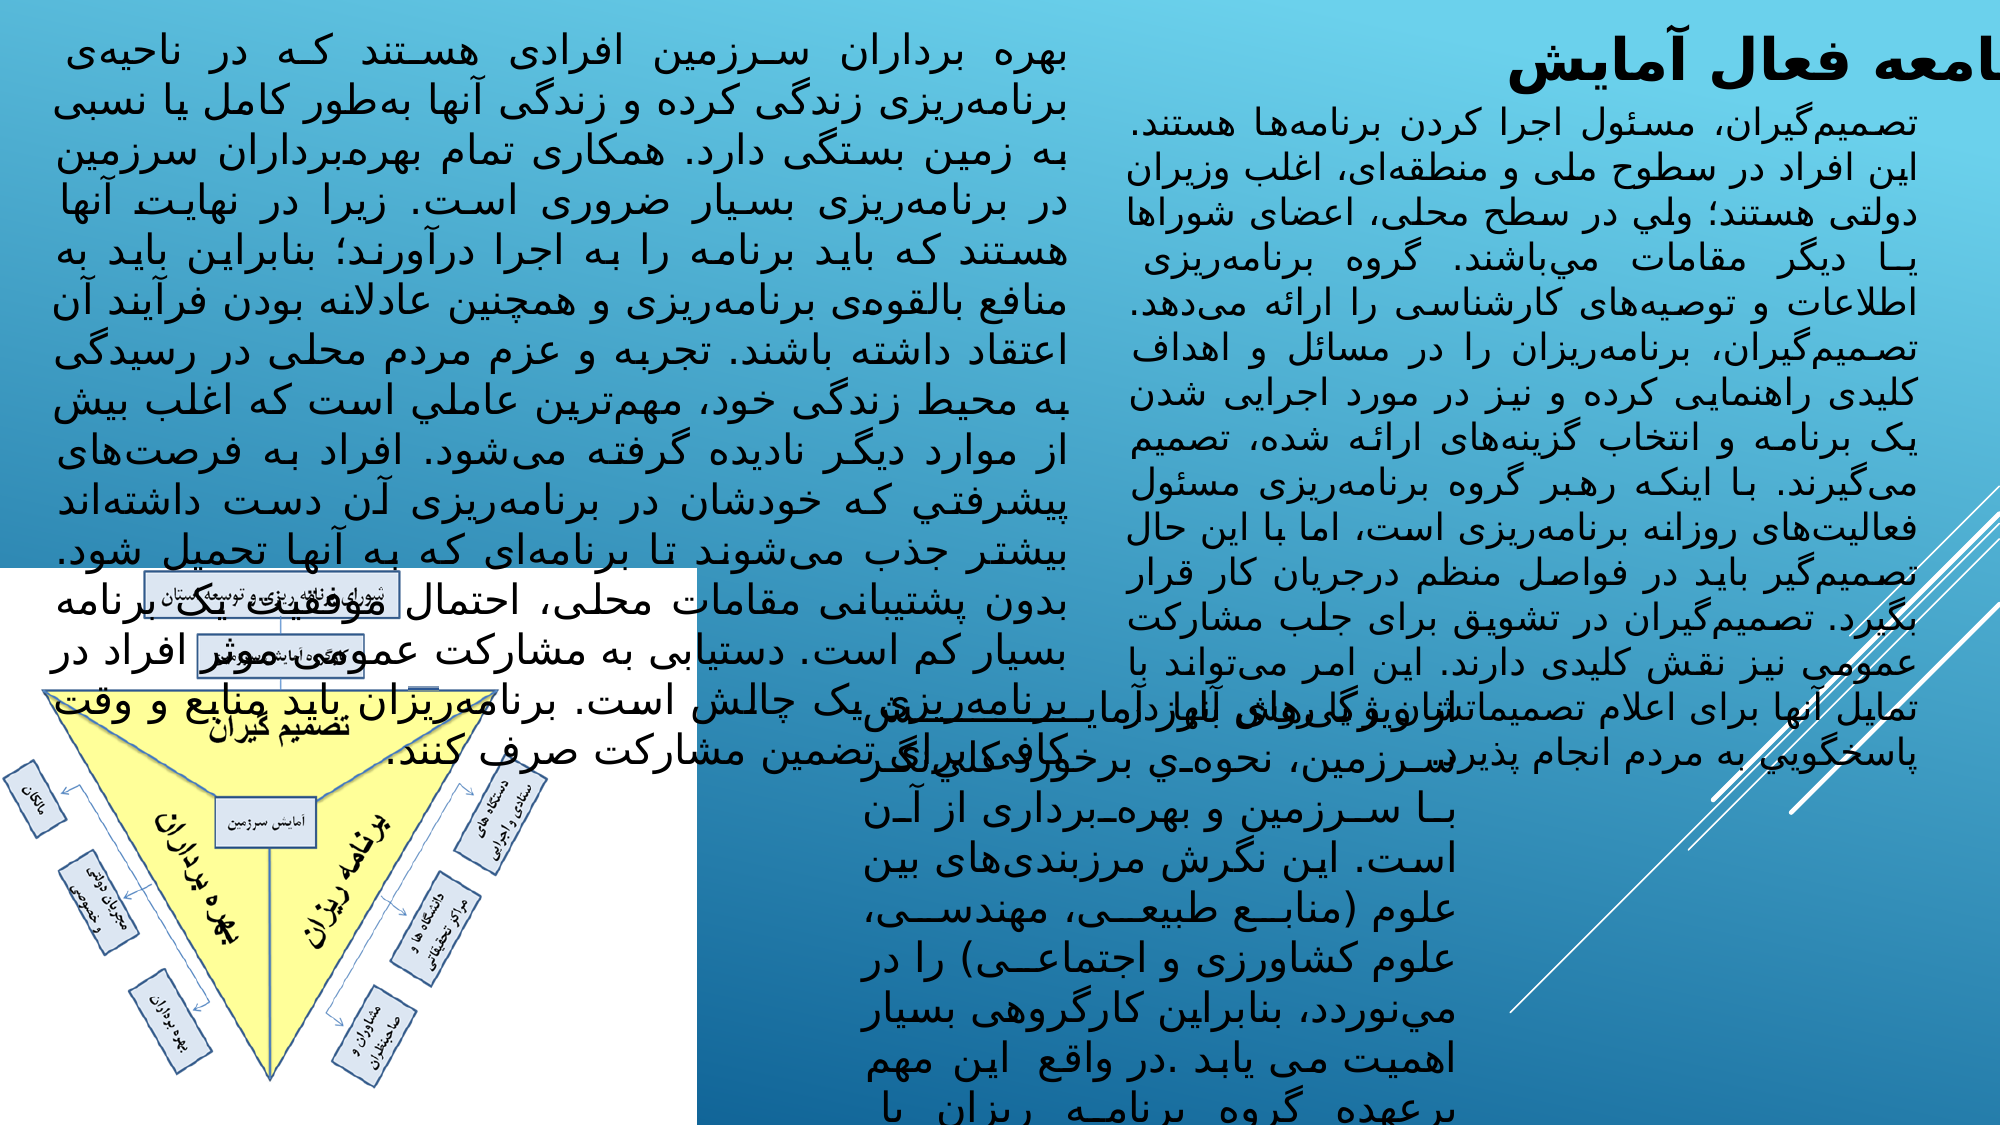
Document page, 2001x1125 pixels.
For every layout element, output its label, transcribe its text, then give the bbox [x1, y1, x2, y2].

text_box جامعه فعال آمایش [1492, 15, 2000, 100]
picture [0, 568, 697, 1125]
text_box بهره برداران سرزمین افرادی هستند که در ناحیه‌ی برنامه‌ریزی زندگی كرده و زندگی آنها به‌طور کامل یا نسبی به زمین بستگی دارد. همکاری تمام بهره‌برداران سرزمین در برنامه‌ریزی بسیار ضروری است. زيرا در نهايت آنها هستند که باید برنامه را به اجرا درآورند؛ بنابراین باید به منافع بالقوه‌ی برنامه‌ریزی و همچنین عادلانه بودن فرآیند آن اعتقاد داشته باشند. تجربه و عزم مردم محلی در رسیدگی به محیط زندگی خود، مهم‌ترین عاملي است که اغلب بیش از موارد دیگر نادیده گرفته می‌شود. افراد به فرصت‌های پيشرفتي که خودشان در برنامه‌ریزی آن دست داشته‌اند بیشتر جذب می‌شوند تا برنامه‌ای كه به آنها تحمیل شود. بدون پشتیبانی مقامات محلی، احتمال موفقیت یک برنامه بسیار کم است. دستیابی به مشاركت عمومی موثر افراد در برنامه‌ریزی یک چالش است. برنامه‌ریزان باید منابع و وقت کافی برای تضمین مشارکت صرف کنند. [36, 15, 1084, 781]
text_box تصمیم‌گیران، مسئول اجرا كردن برنامه‌ها هستند. اين افراد در سطوح ملی و منطقه‌ای، اغلب وزیران دولتی هستند؛ ولي در سطح محلی، اعضای شوراها یا دیگر مقامات مي‌باشند. گروه برنامه‌ریزی اطلاعات و توصیه‌های كارشناسی را ارائه می‌دهد. تصمیم‌گیران، برنامه‌ریزان را در مسائل و اهداف کلیدی راهنمایی كرده و نيز در مورد اجرایی شدن یک برنامه و انتخاب گزینه‌های ارائه شده، تصمیم می‌گیرند. با اینکه رهبر گروه برنامه‌ریزی مسئول فعالیت‌های روزانه برنامه‌ریزی است، اما با این حال تصمیم‌گیر باید در فواصل منظم درجریان کار قرار بگیرد. تصمیم‌گیران در تشویق برای جلب مشارکت عمومی نیز نقش کلیدی دارند. این امر می‌تواند با تمایل آنها برای اعلام تصمیماتشان و يا روش آنها در پاسخگویي به مردم انجام پذیرد. [1109, 90, 1934, 781]
text_box از ویژگی‌های بارز آمايش سرزمین، نحوه‌ي برخورد كلي‌نگر با سرزمین و بهره‌برداری از آن است. این نگرش مرزبندی‌های بین علوم (منابع طبیعی، مهندسی، علوم کشاورزی و اجتماعی) را در مي‌نوردد، بنابراین کارگروهی بسیار اهمیت می یابد .در واقع این مهم برعهده گروه برنامه ریزان با تخصص های مختلف با دیدگاه آمایشی می باشد. [847, 673, 1473, 1125]
